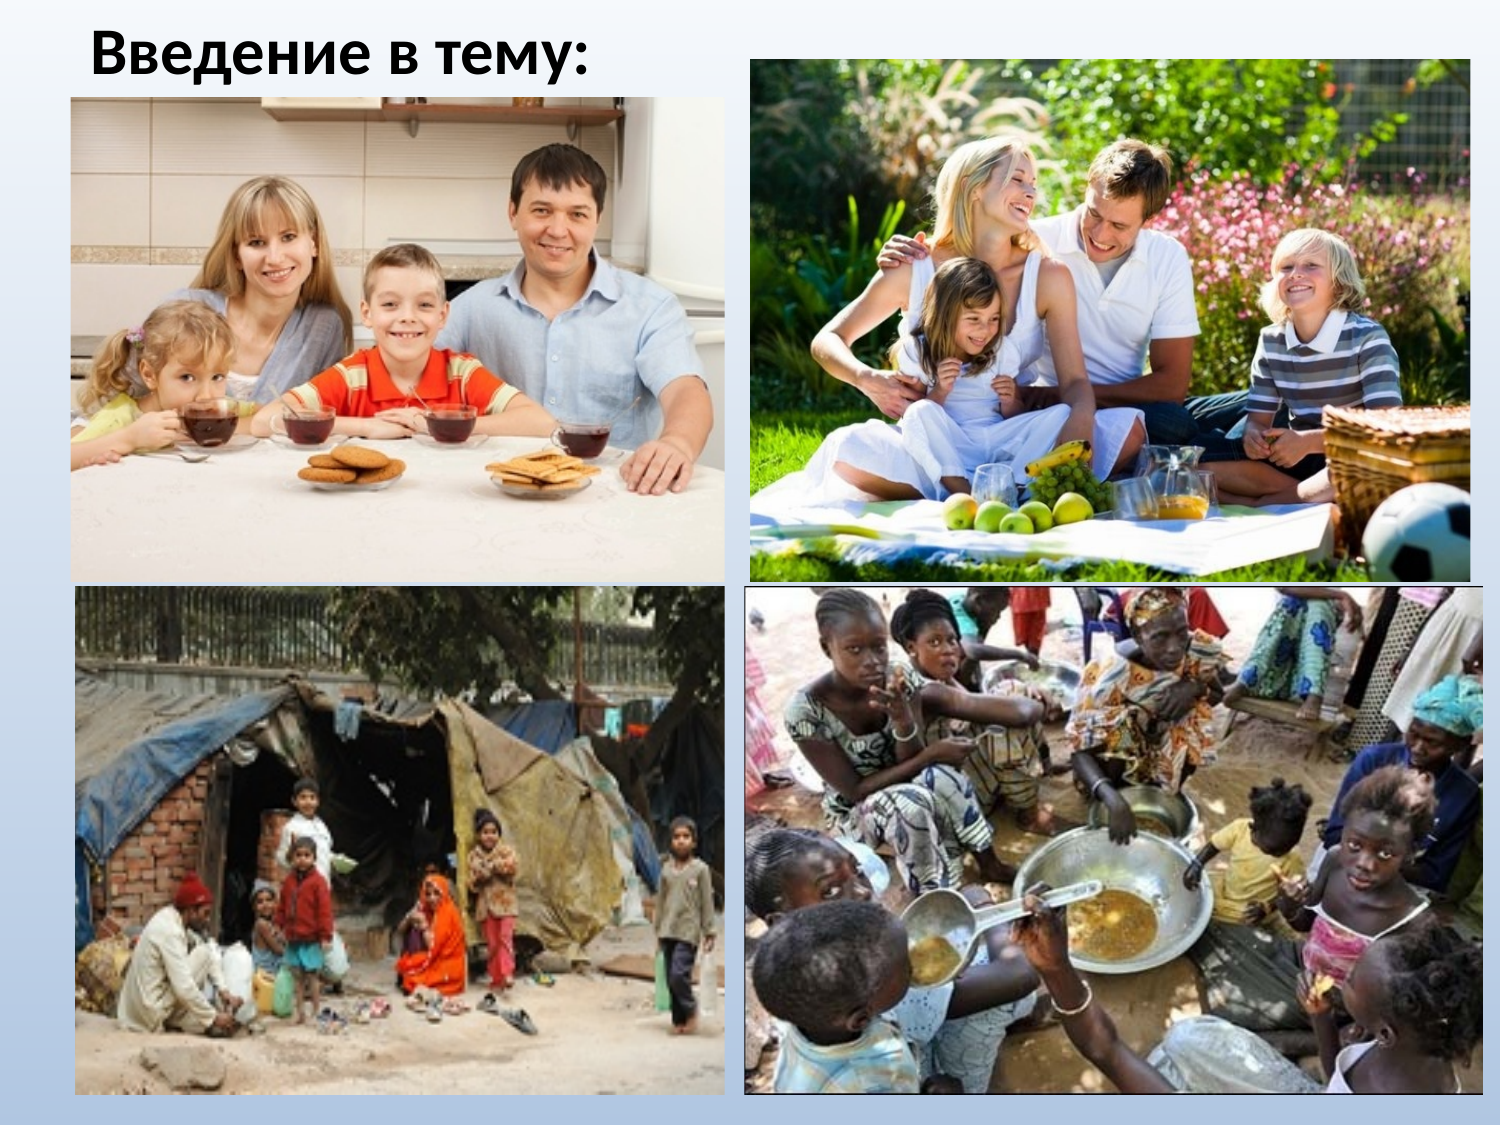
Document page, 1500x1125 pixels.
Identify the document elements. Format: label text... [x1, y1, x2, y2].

picture [743, 585, 1484, 1096]
picture [74, 585, 725, 1096]
list Введение в тему: [75, 0, 703, 95]
picture [749, 58, 1471, 582]
picture [70, 96, 725, 582]
